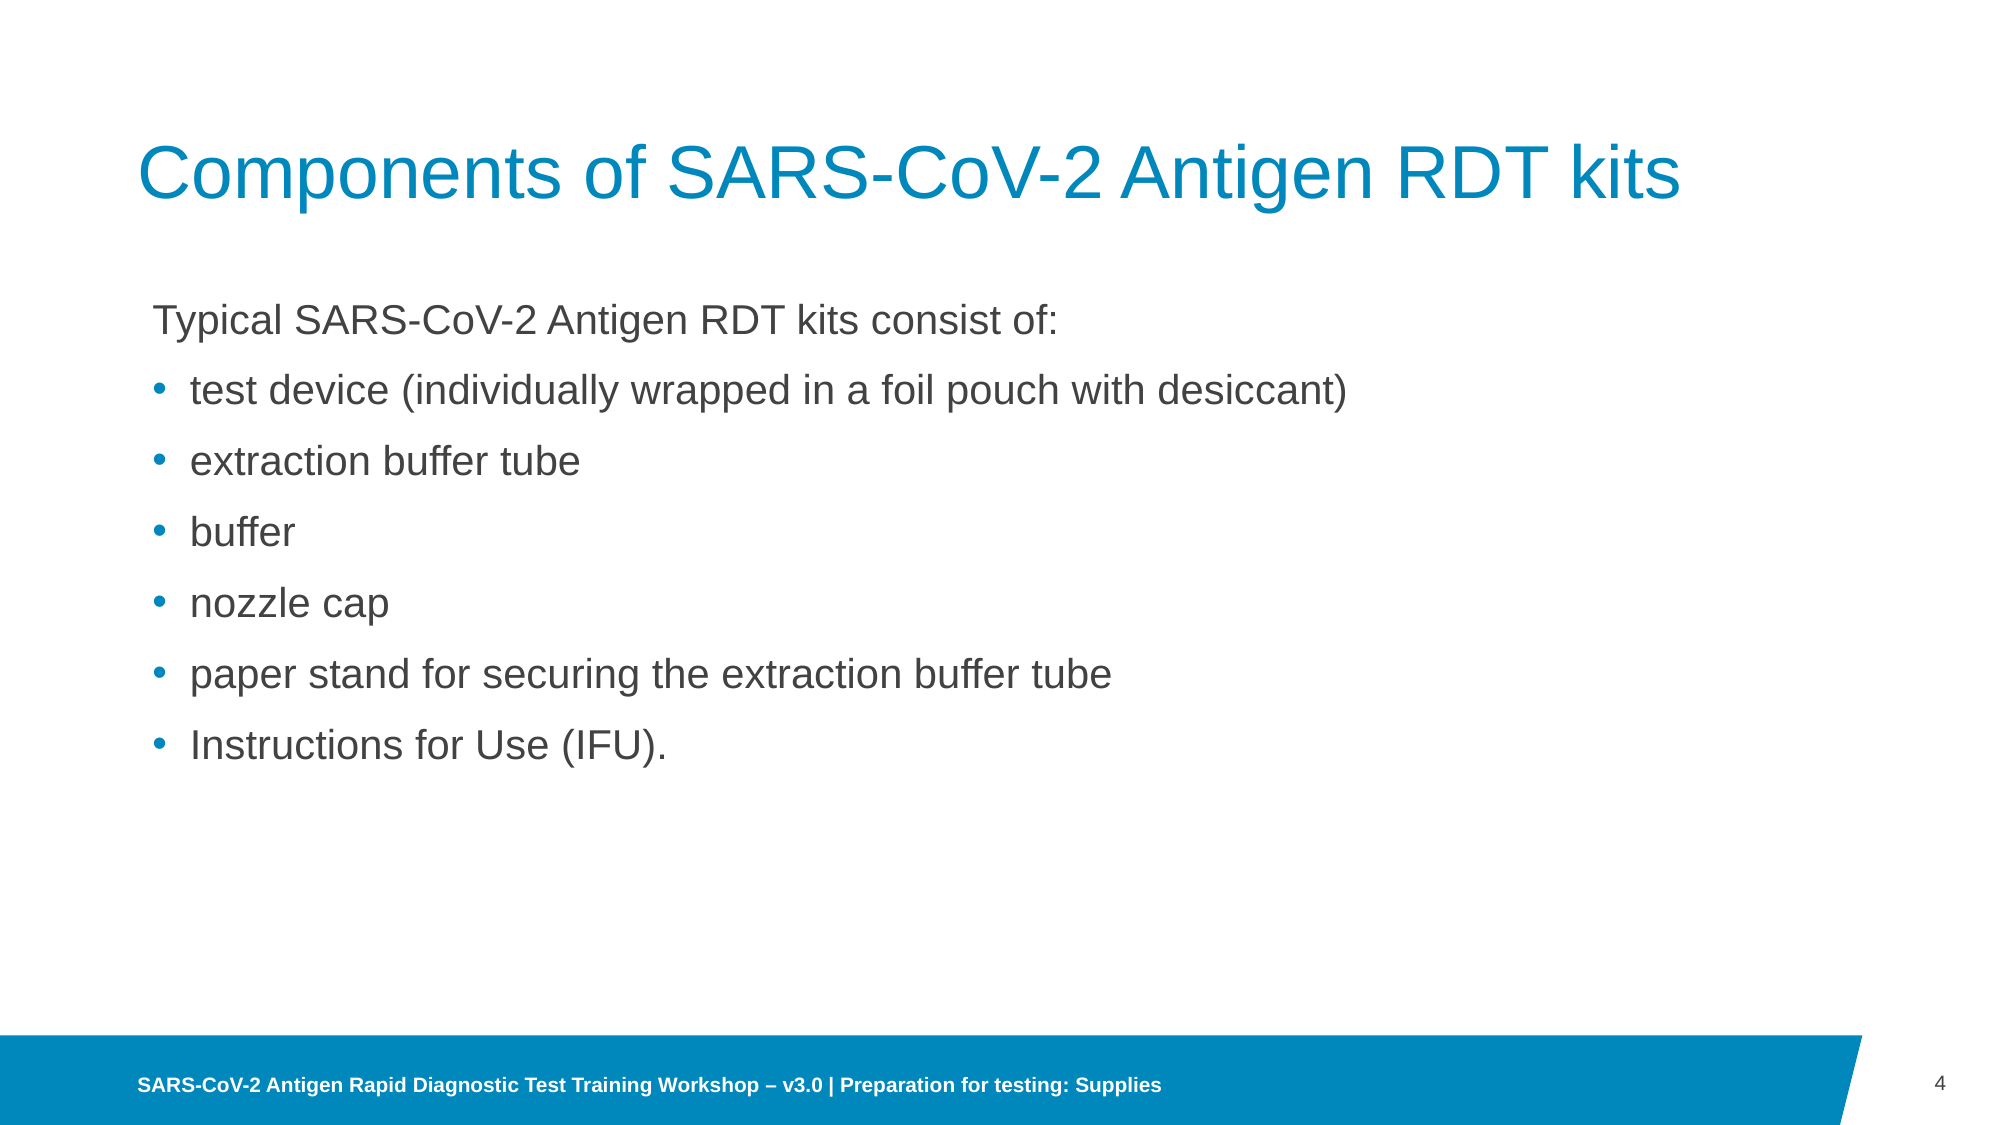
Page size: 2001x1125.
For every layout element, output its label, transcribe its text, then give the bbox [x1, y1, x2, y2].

title Components of SARS-CoV-2 Antigen RDT kits [137, 59, 1863, 215]
footer SARS-CoV-2 Antigen Rapid Diagnostic Test Training Workshop – v3.0 | Preparation for testing: Supplies [137, 1042, 1338, 1125]
list Typical SARS-CoV-2 Antigen RDT kits consist of: test device (individually wrapped in a foil pouch with desiccant) extraction buffer tube buffer nozzle cap paper stand for securing the extraction buffer tube Instructions for Use (IFU). [137, 284, 1863, 1014]
slide_number 4 [1862, 1035, 1947, 1125]
